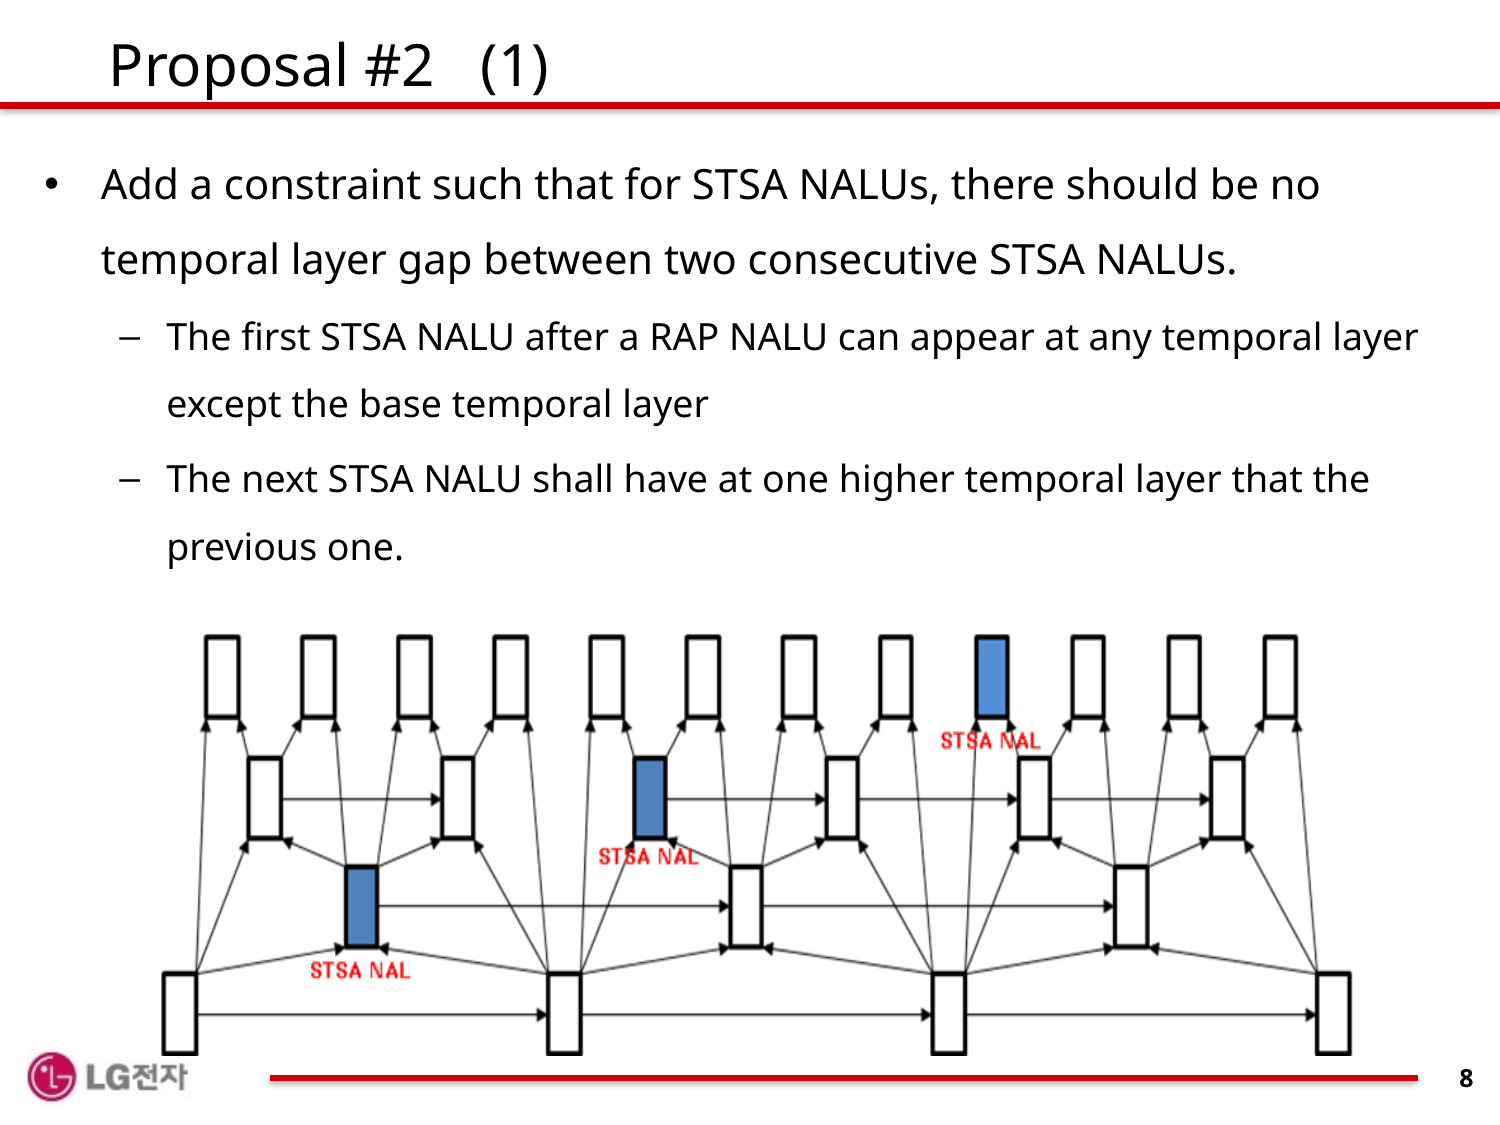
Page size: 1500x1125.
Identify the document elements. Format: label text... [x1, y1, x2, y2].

title Proposal #2 (1) [93, 32, 1243, 94]
list Add a constraint such that for STSA NALUs, there should be no temporal layer gap between two consecutive STSA NALUs. The first STSA NALU after a RAP NALU can appear at any temporal layer except the base temporal layer The next STSA NALU shall have at one higher temporal layer that the previous one. [29, 125, 1471, 587]
slide_number 8 [1417, 1054, 1489, 1114]
picture [0, 633, 1353, 1125]
